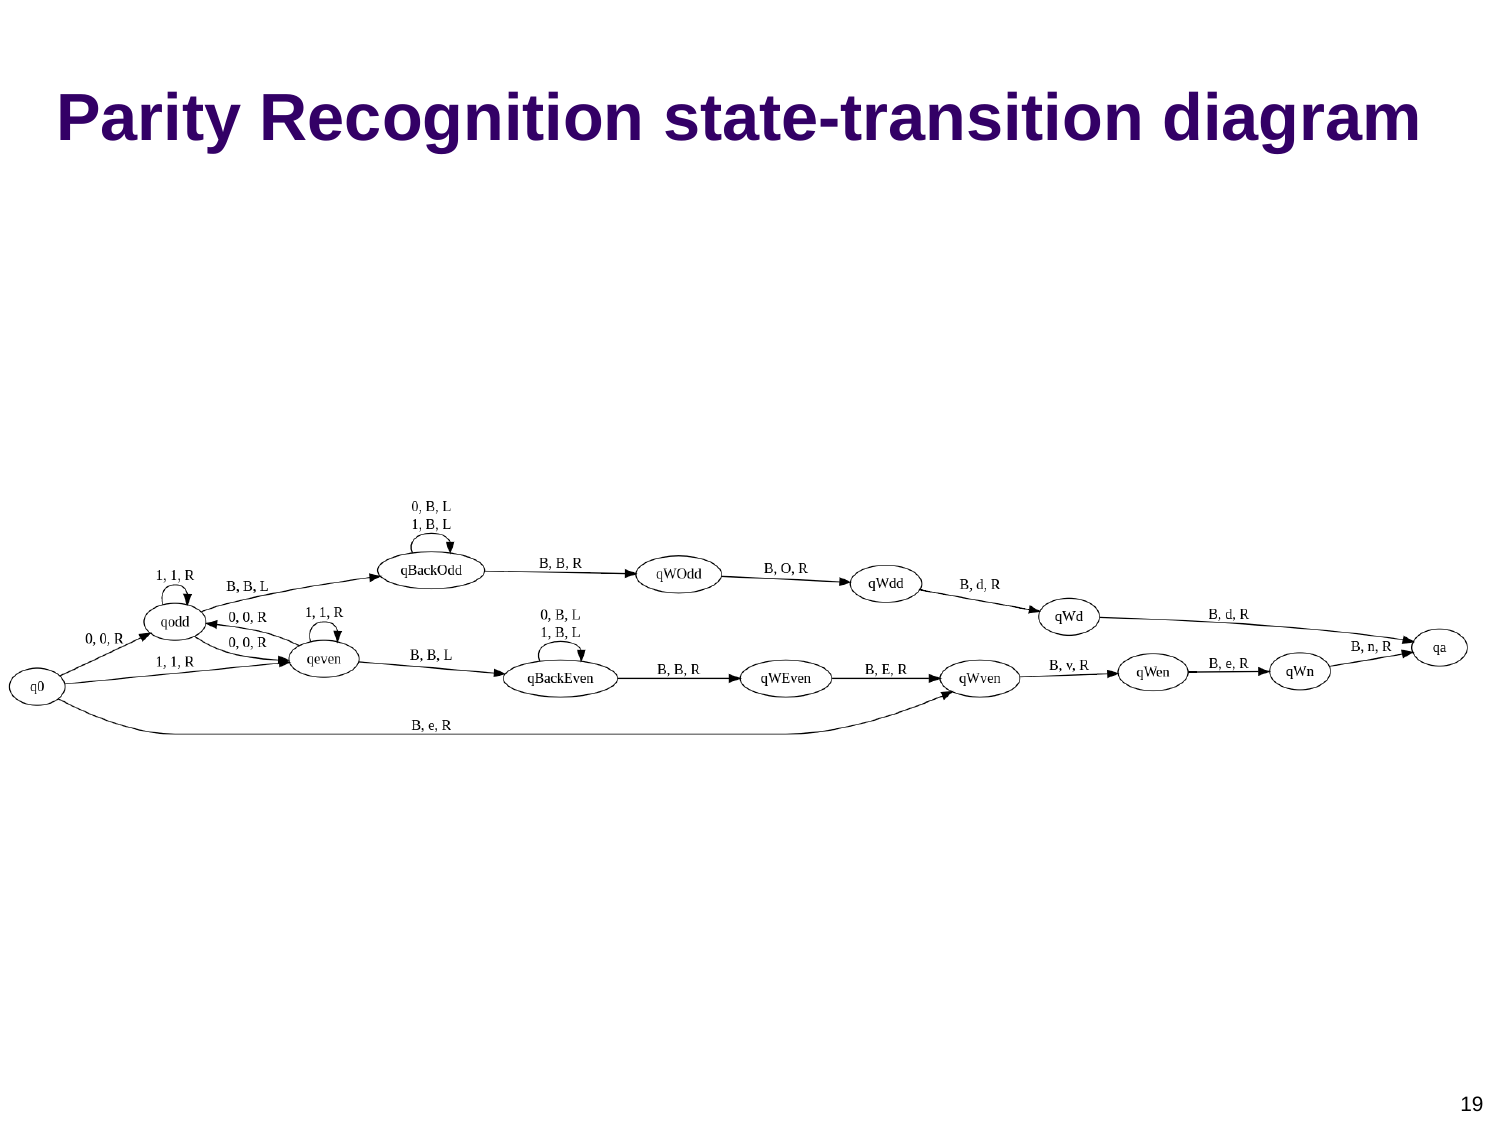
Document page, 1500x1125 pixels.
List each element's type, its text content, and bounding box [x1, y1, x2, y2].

slide_number 19 [1378, 1083, 1499, 1125]
title Parity Recognition state-transition diagram [41, 19, 1471, 162]
picture [5, 494, 1471, 739]
